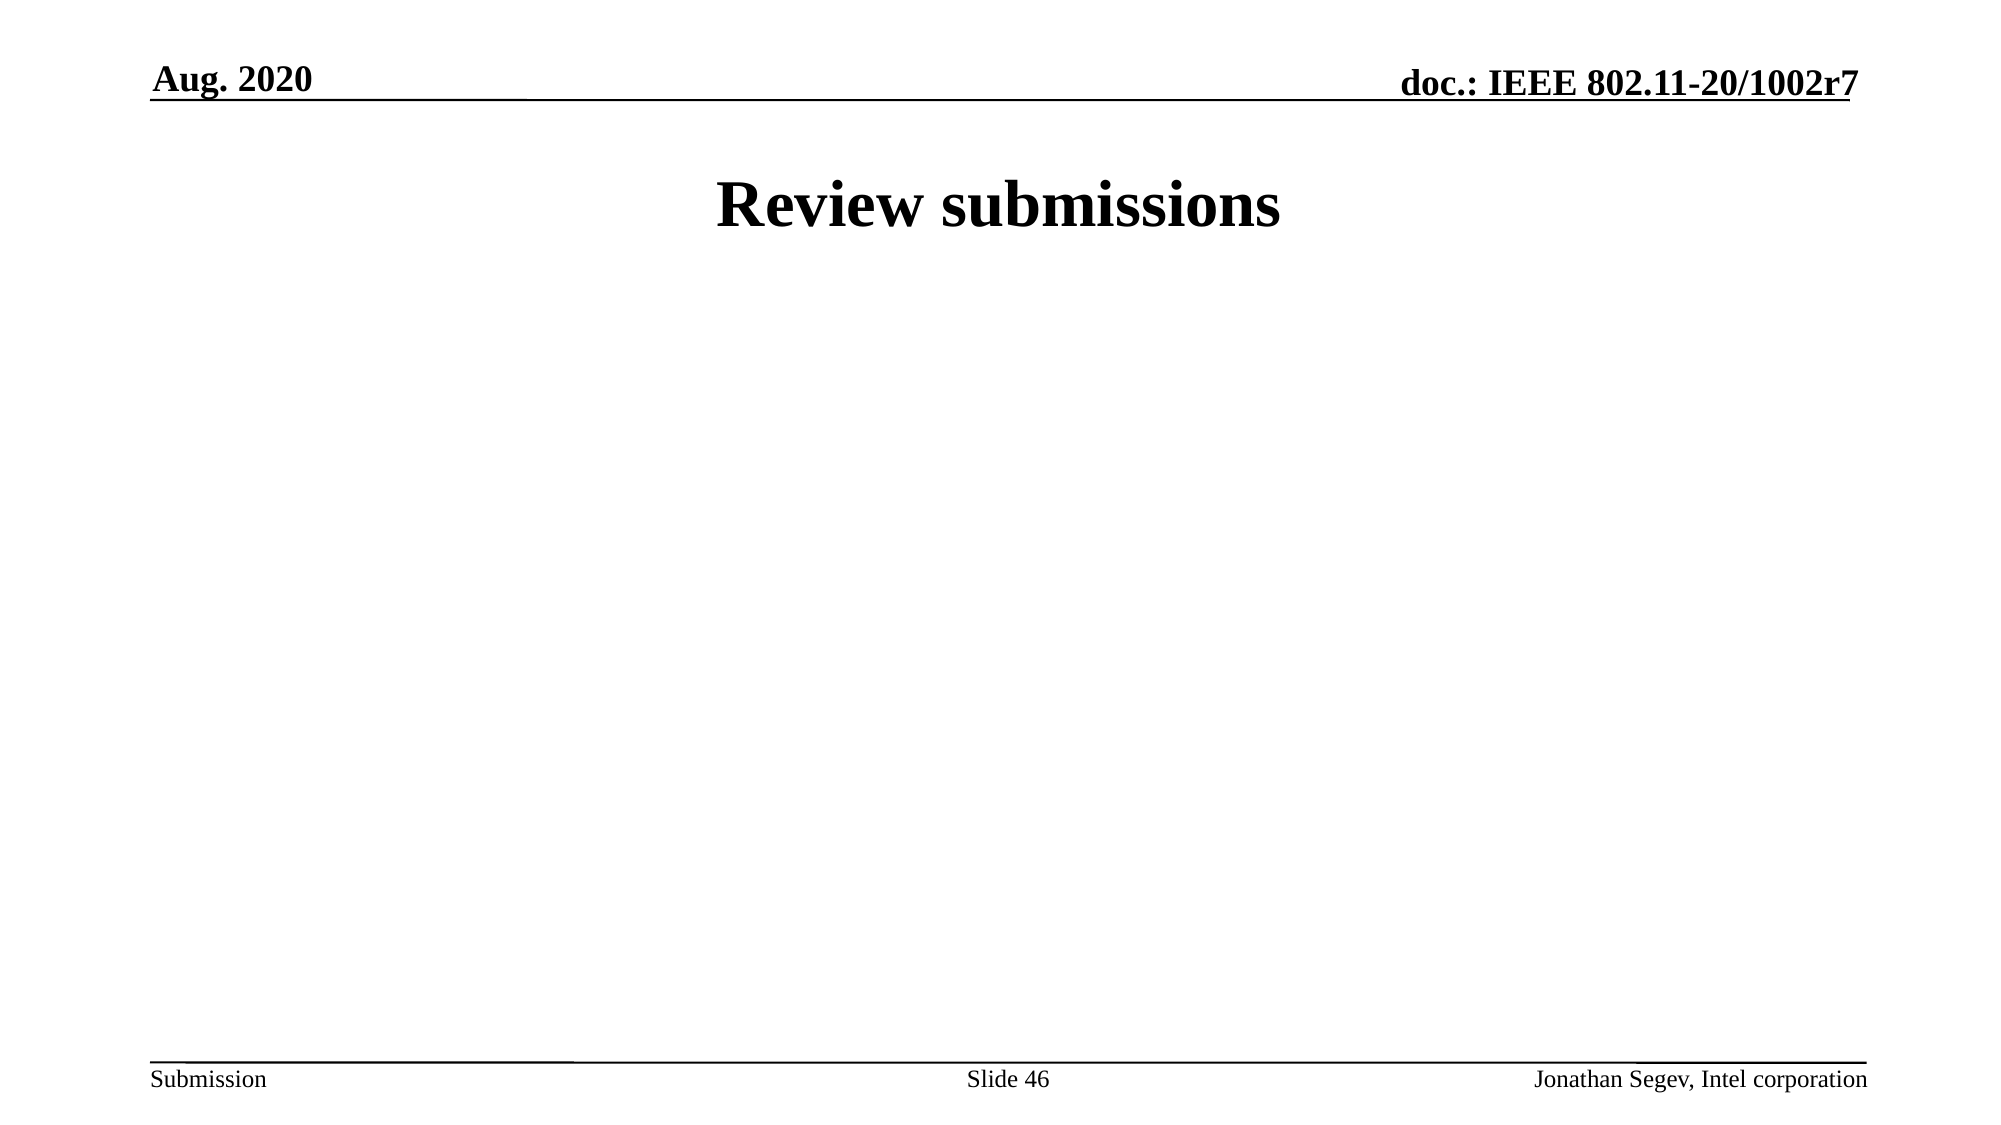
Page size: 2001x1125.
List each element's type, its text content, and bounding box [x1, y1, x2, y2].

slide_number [152, 54, 563, 100]
footer Jonathan Segev, Intel corporation [1171, 1061, 1869, 1093]
title Review submissions [149, 112, 1850, 288]
slide_number Slide 46 [950, 1061, 1067, 1123]
